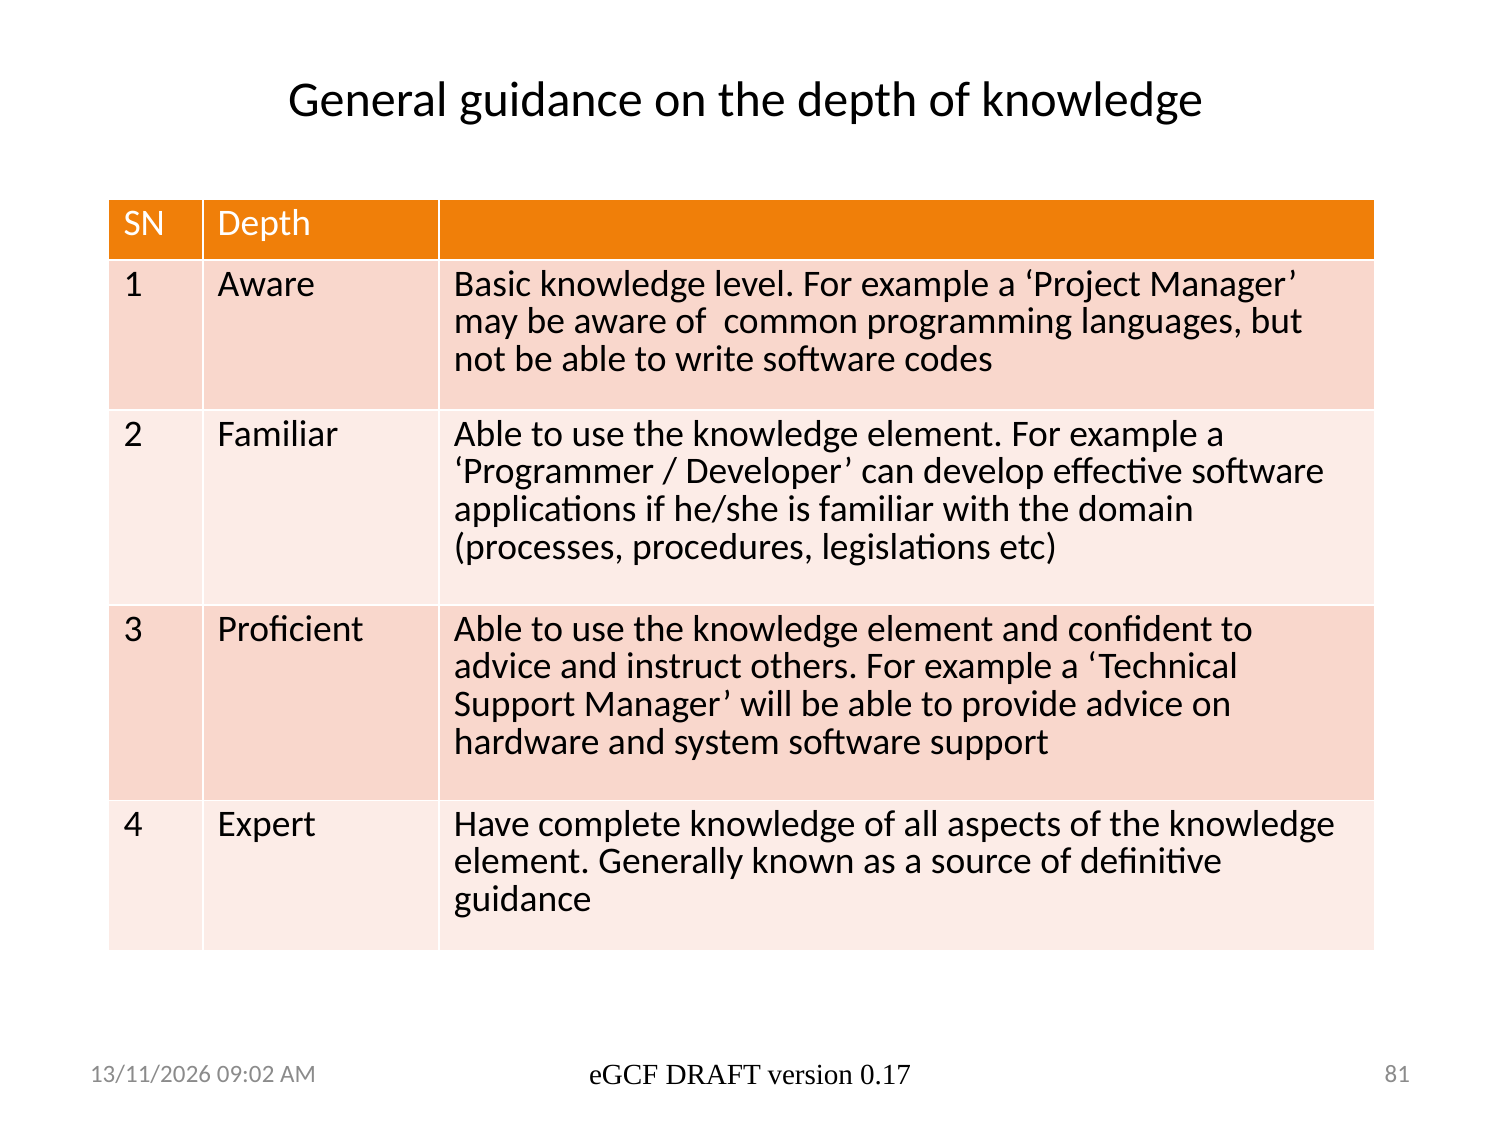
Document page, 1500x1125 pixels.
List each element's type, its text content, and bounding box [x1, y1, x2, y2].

slide_number 81 [1074, 1042, 1425, 1103]
table_cell 3 [109, 606, 202, 800]
table_cell Able to use the knowledge element and confident to advice and instruct others. For example a ‘Technical Support Manager’ will be able to provide advice on hardware and system software support [440, 606, 1374, 800]
table_header SN [109, 200, 202, 259]
table_cell Aware [204, 261, 438, 409]
table_cell Able to use the knowledge element. For example a ‘Programmer / Developer’ can develop effective software applications if he/she is familiar with the domain (processes, procedures, legislations etc) [440, 411, 1374, 604]
table_cell 4 [109, 801, 202, 950]
table_cell Have complete knowledge of all aspects of the knowledge element. Generally known as a source of definitive guidance [440, 801, 1374, 950]
table_cell Proficient [204, 606, 438, 800]
table_cell 1 [109, 261, 202, 409]
footer eGCF DRAFT version 0.17 [512, 1042, 988, 1103]
table_cell 2 [109, 411, 202, 604]
table_header Depth [204, 200, 438, 259]
table_cell Basic knowledge level. For example a ‘Project Manager’ may be aware of common programming languages, but not be able to write software codes [440, 261, 1374, 409]
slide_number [75, 1042, 425, 1103]
table_cell Expert [204, 801, 438, 950]
table_header [440, 200, 1374, 259]
table_cell Familiar [204, 411, 438, 604]
text_box General guidance on the depth of knowledge [273, 59, 1219, 134]
